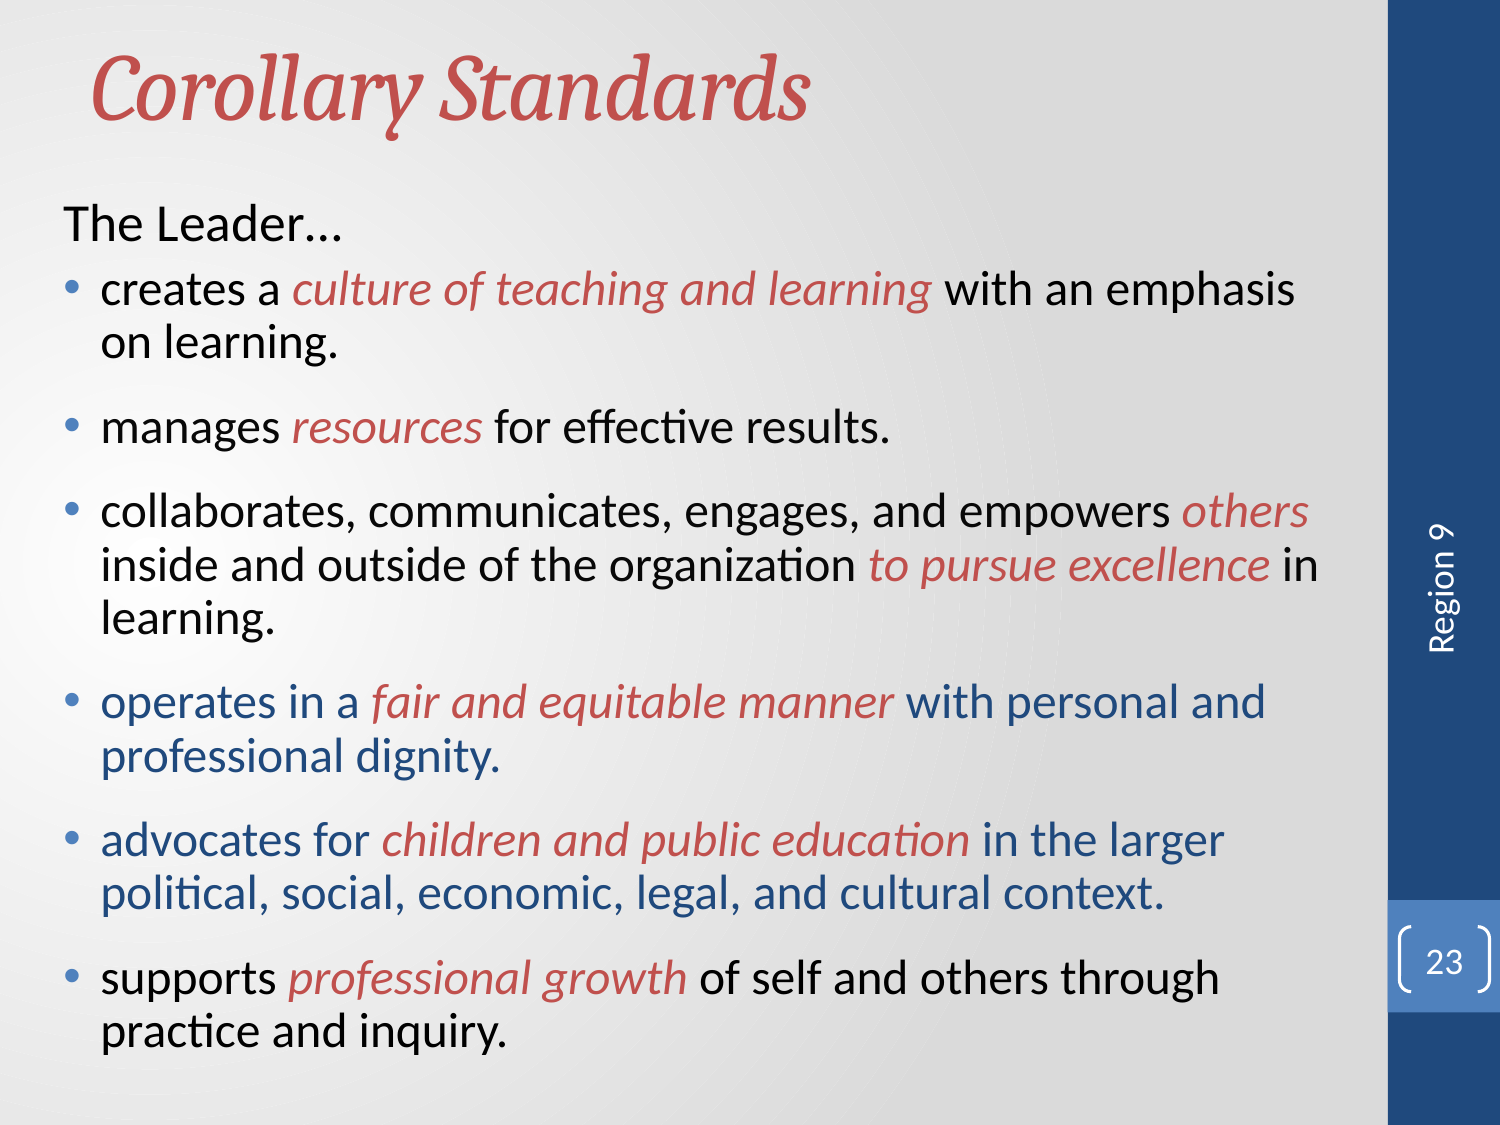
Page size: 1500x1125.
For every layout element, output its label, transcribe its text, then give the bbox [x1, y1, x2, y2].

footer Region 9 [1408, 500, 1469, 889]
list The Leader… creates a culture of teaching and learning with an emphasis on learning. manages resources for effective results. collaborates, communicates, engages, and empowers others inside and outside of the organization to pursue excellence in learning. operates in a fair and equitable manner with personal and professional dignity. advocates for children and public education in the larger political, social, economic, legal, and cultural context. supports professional growth of self and others through practice and inquiry. [29, 187, 1350, 1073]
title Corollary Standards [75, 37, 1425, 128]
slide_number 23 [1397, 925, 1492, 994]
